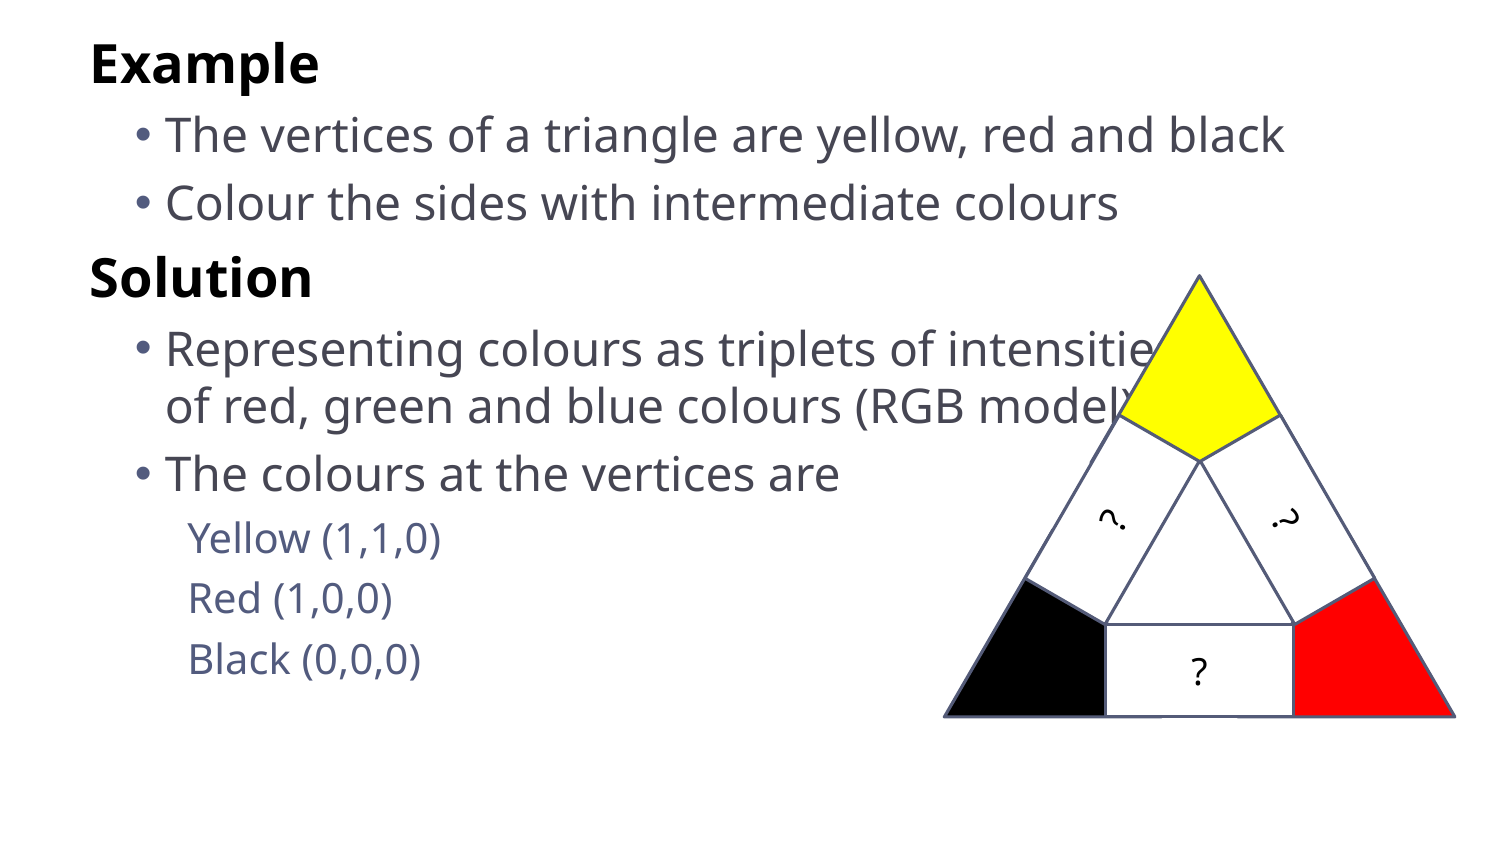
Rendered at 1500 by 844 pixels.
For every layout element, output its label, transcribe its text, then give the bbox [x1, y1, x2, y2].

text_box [944, 275, 1456, 718]
list Example The vertices of a triangle are yellow, red and black Colour the sides with intermediate colours Solution Representing colours as triplets of intensities of red, green and blue colours (RGB model) The colours at the vertices are Yellow (1,1,0) Red (1,0,0) Black (0,0,0) [75, 21, 1475, 835]
